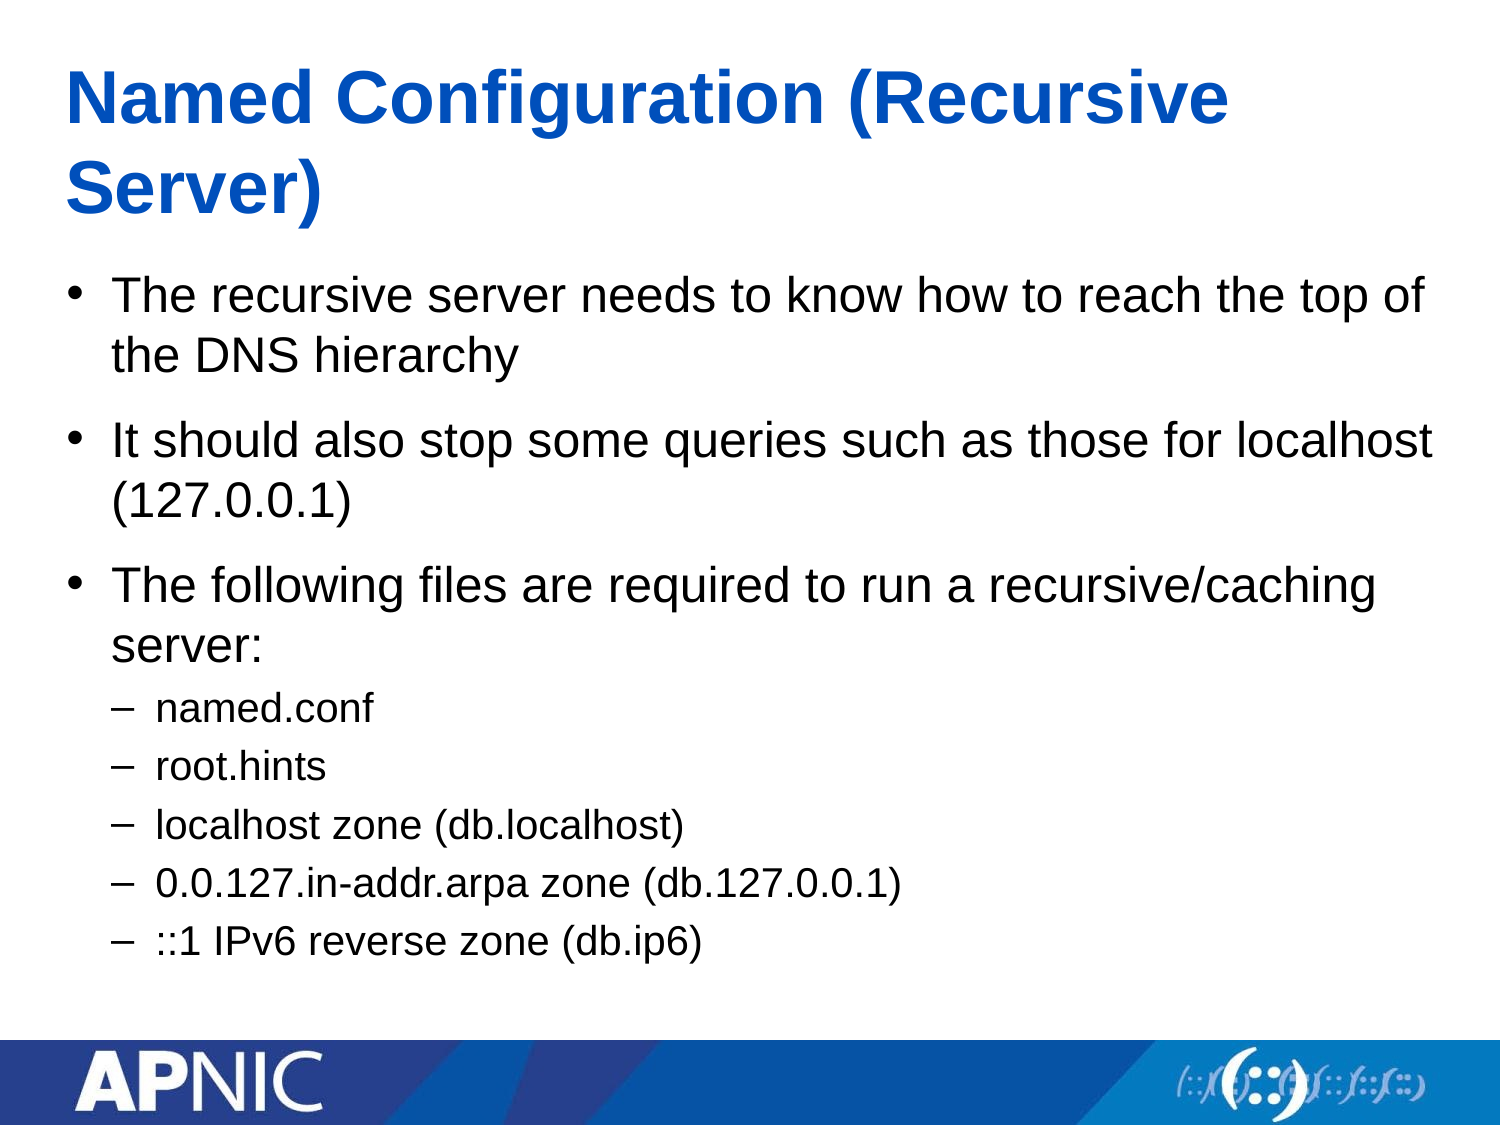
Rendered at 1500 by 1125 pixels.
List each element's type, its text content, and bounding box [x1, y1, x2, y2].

list The recursive server needs to know how to reach the top of the DNS hierarchy It should also stop some queries such as those for localhost (127.0.0.1) The following files are required to run a recursive/caching server: named.conf root.hints localhost zone (db.localhost) 0.0.127.in-addr.arpa zone (db.127.0.0.1) ::1 IPv6 reverse zone (db.ip6) [66, 262, 1437, 1012]
picture [0, 1040, 1500, 1125]
title Named Configuration (Recursive Server) [64, 45, 1436, 233]
